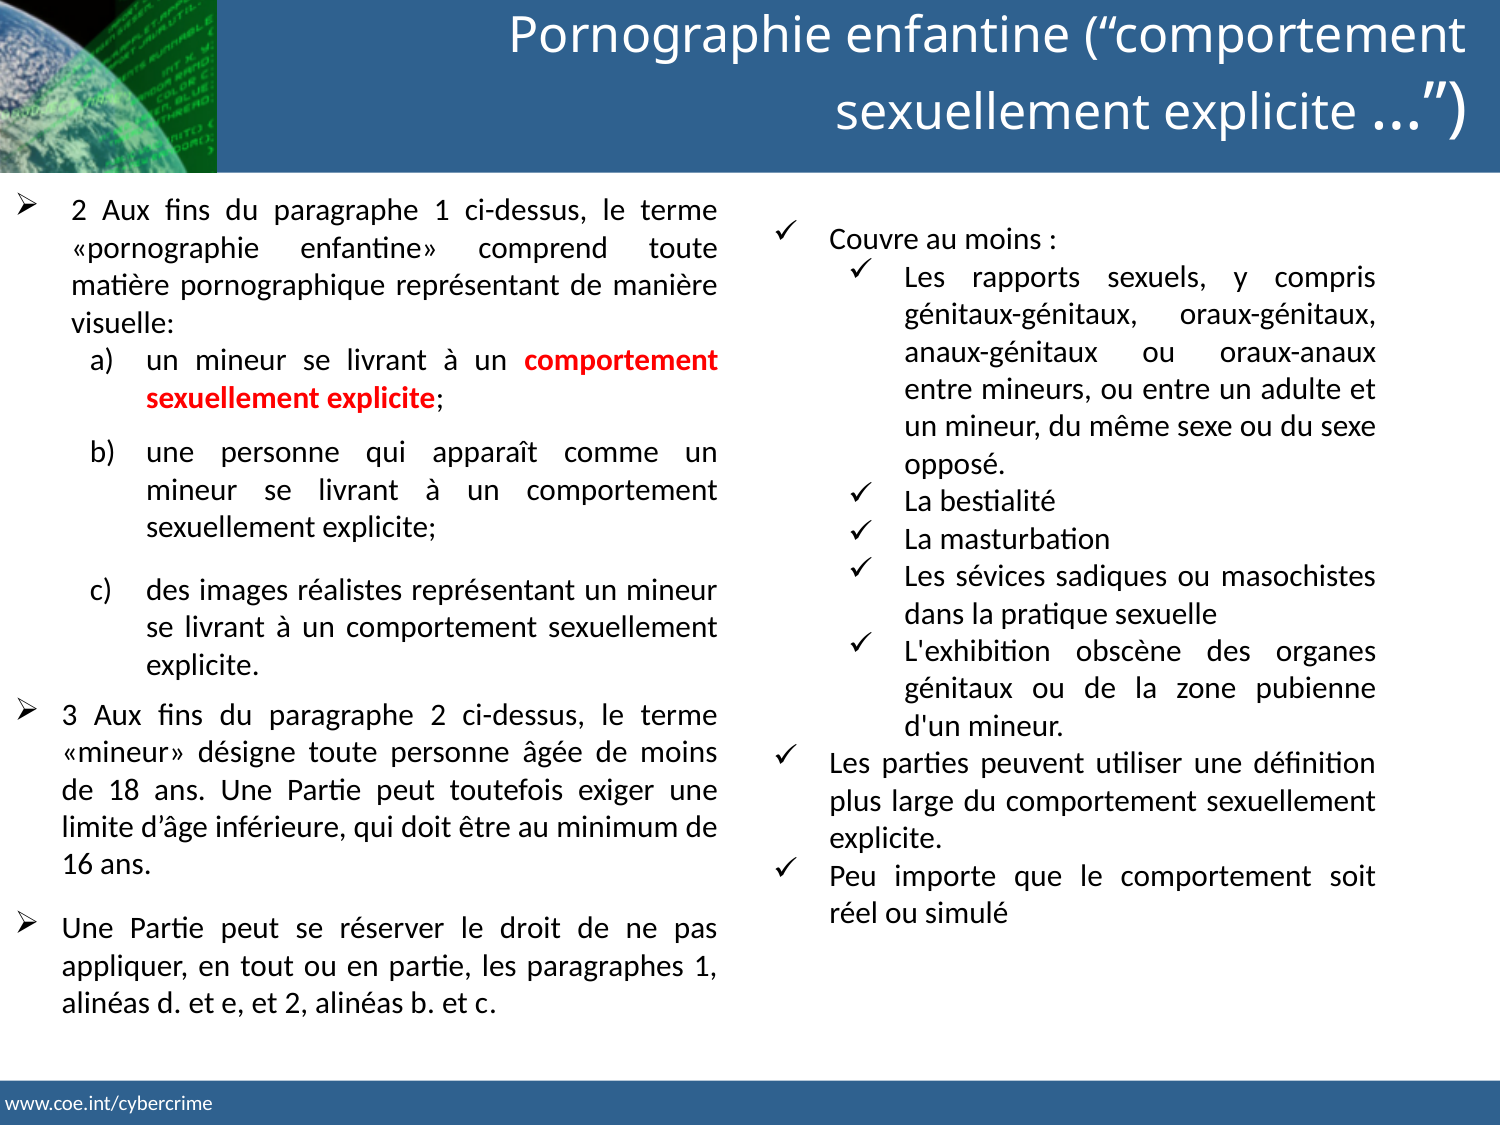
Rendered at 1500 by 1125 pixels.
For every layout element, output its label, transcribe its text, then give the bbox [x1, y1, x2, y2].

text_box Couvre au moins : Les rapports sexuels, y compris génitaux-génitaux, oraux-génitaux, anaux-génitaux ou oraux-anaux entre mineurs, ou entre un adulte et un mineur, du même sexe ou du sexe opposé. La bestialité La masturbation Les sévices sadiques ou masochistes dans la pratique sexuelle L'exhibition obscène des organes génitaux ou de la zone pubienne d'un mineur. Les parties peuvent utiliser une définition plus large du comportement sexuellement explicite. Peu importe que le comportement soit réel ou simulé [758, 211, 1392, 938]
picture [0, 0, 217, 173]
text_box 2 Aux fins du paragraphe 1 ci-dessus, le terme «pornographie enfantine» comprend toute matière pornographique représentant de manière visuelle: un mineur se livrant à un comportement sexuellement explicite; une personne qui apparaît comme un mineur se livrant à un comportement sexuellement explicite; des images réalistes représentant un mineur se livrant à un comportement sexuellement explicite. 3 Aux fins du paragraphe 2 ci-dessus, le terme «mineur» désigne toute personne âgée de moins de 18 ans. Une Partie peut toutefois exiger une limite d’âge inférieure, qui doit être au minimum de 16 ans. Une Partie peut se réserver le droit de ne pas appliquer, en tout ou en partie, les paragraphes 1, alinéas d. et e, et 2, alinéas b. et c. [0, 182, 734, 1027]
text_box Pornographie enfantine (“comportement sexuellement explicite …”) [230, 0, 1483, 151]
